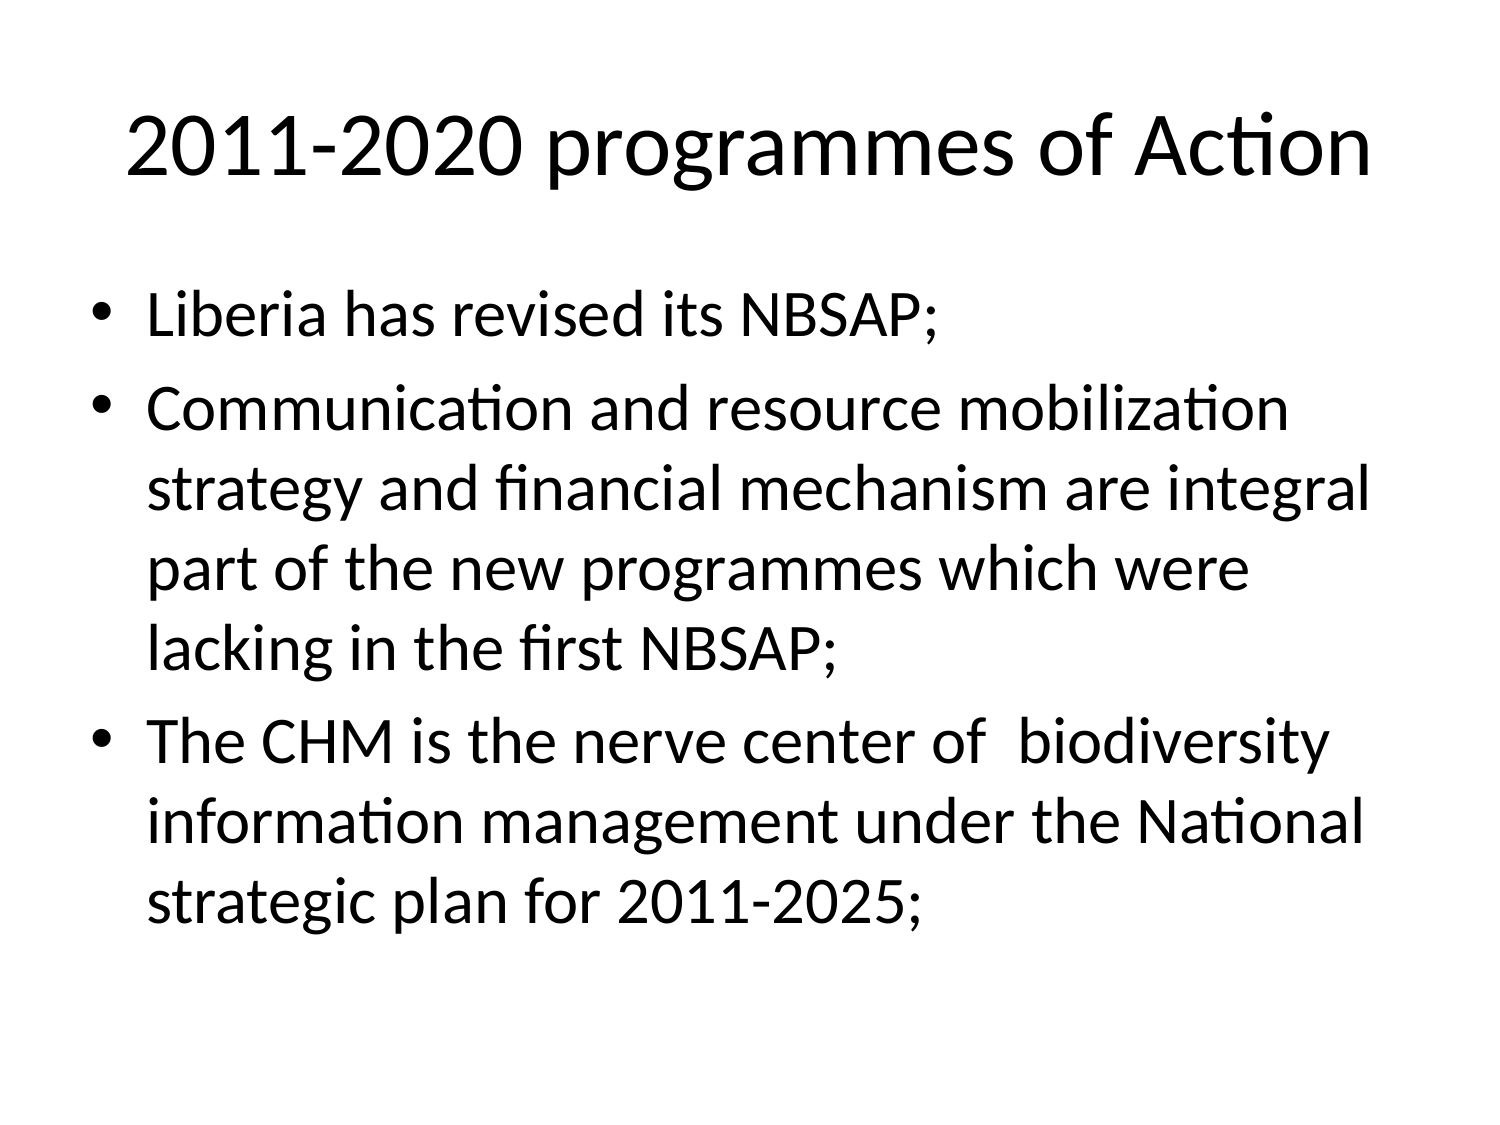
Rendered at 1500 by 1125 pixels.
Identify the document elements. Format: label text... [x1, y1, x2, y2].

list Liberia has revised its NBSAP; Communication and resource mobilization strategy and financial mechanism are integral part of the new programmes which were lacking in the first NBSAP; The CHM is the nerve center of biodiversity information management under the National strategic plan for 2011-2025; [75, 262, 1425, 1005]
title 2011-2020 programmes of Action [75, 45, 1425, 233]
